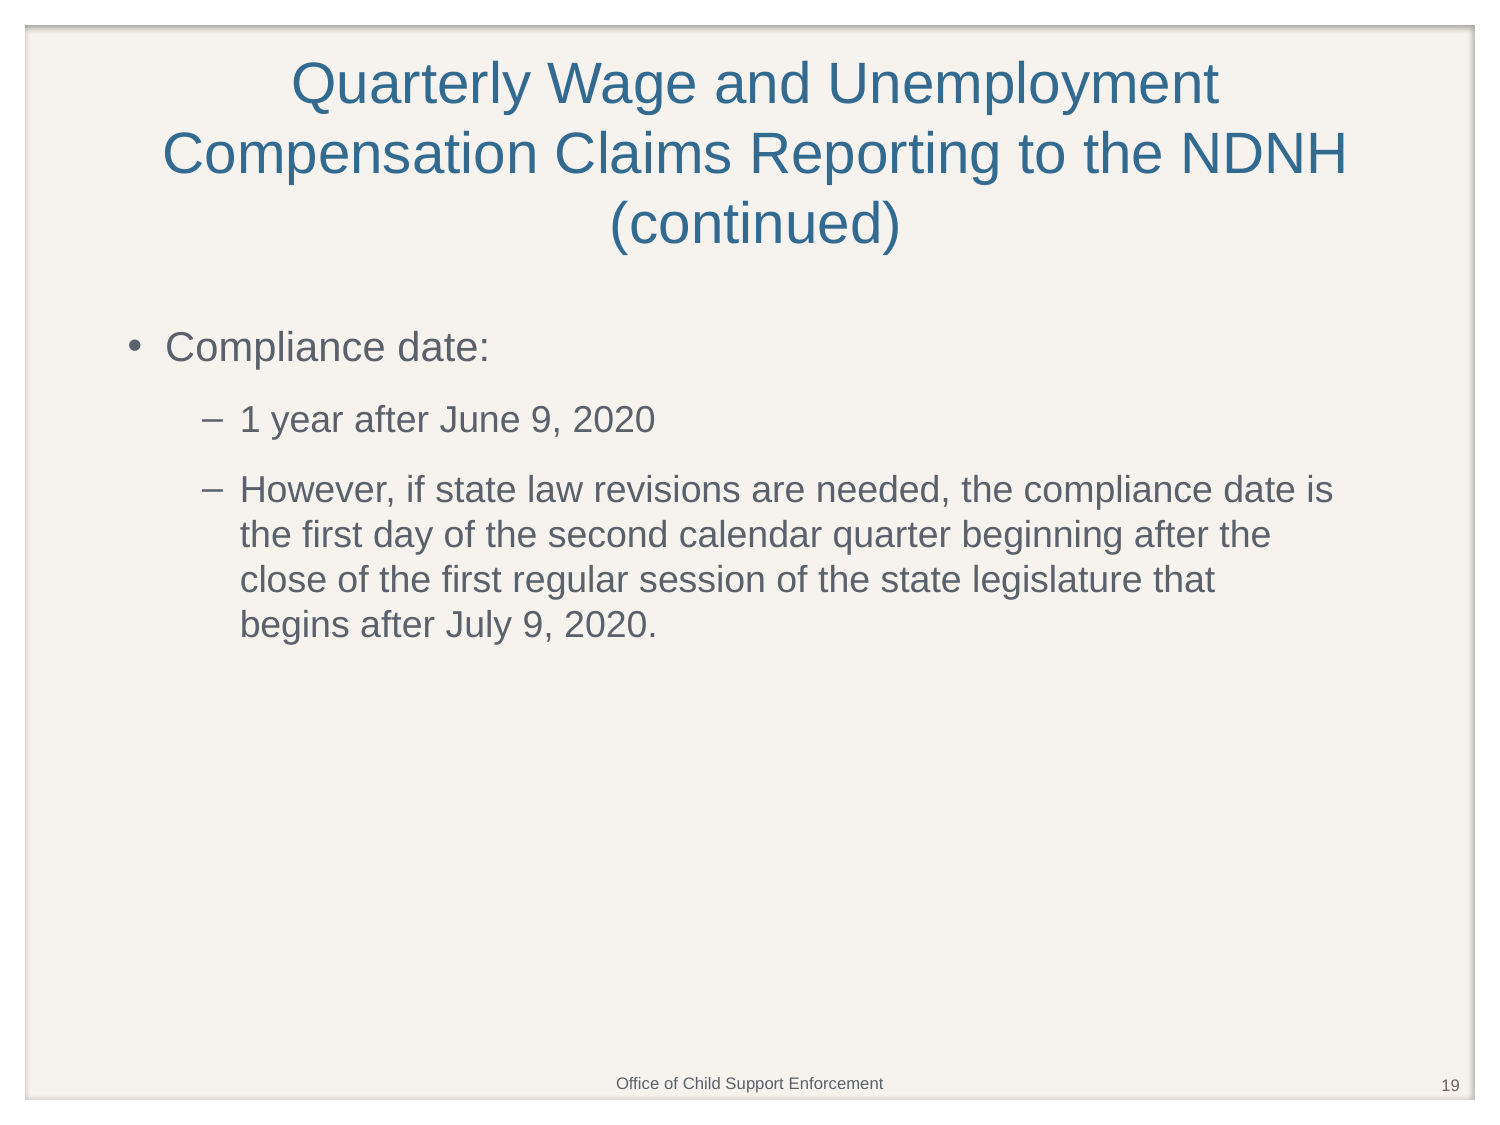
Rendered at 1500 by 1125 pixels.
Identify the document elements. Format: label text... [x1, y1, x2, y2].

list Compliance date: 1 year after June 9, 2020 However, if state law revisions are needed, the compliance date is the first day of the second calendar quarter beginning after the close of the first regular session of the state legislature that begins after July 9, 2020. [112, 312, 1350, 888]
title Quarterly Wage and Unemployment Compensation Claims Reporting to the NDNH (continued) [112, 35, 1400, 263]
slide_number 19 [1125, 1067, 1475, 1103]
